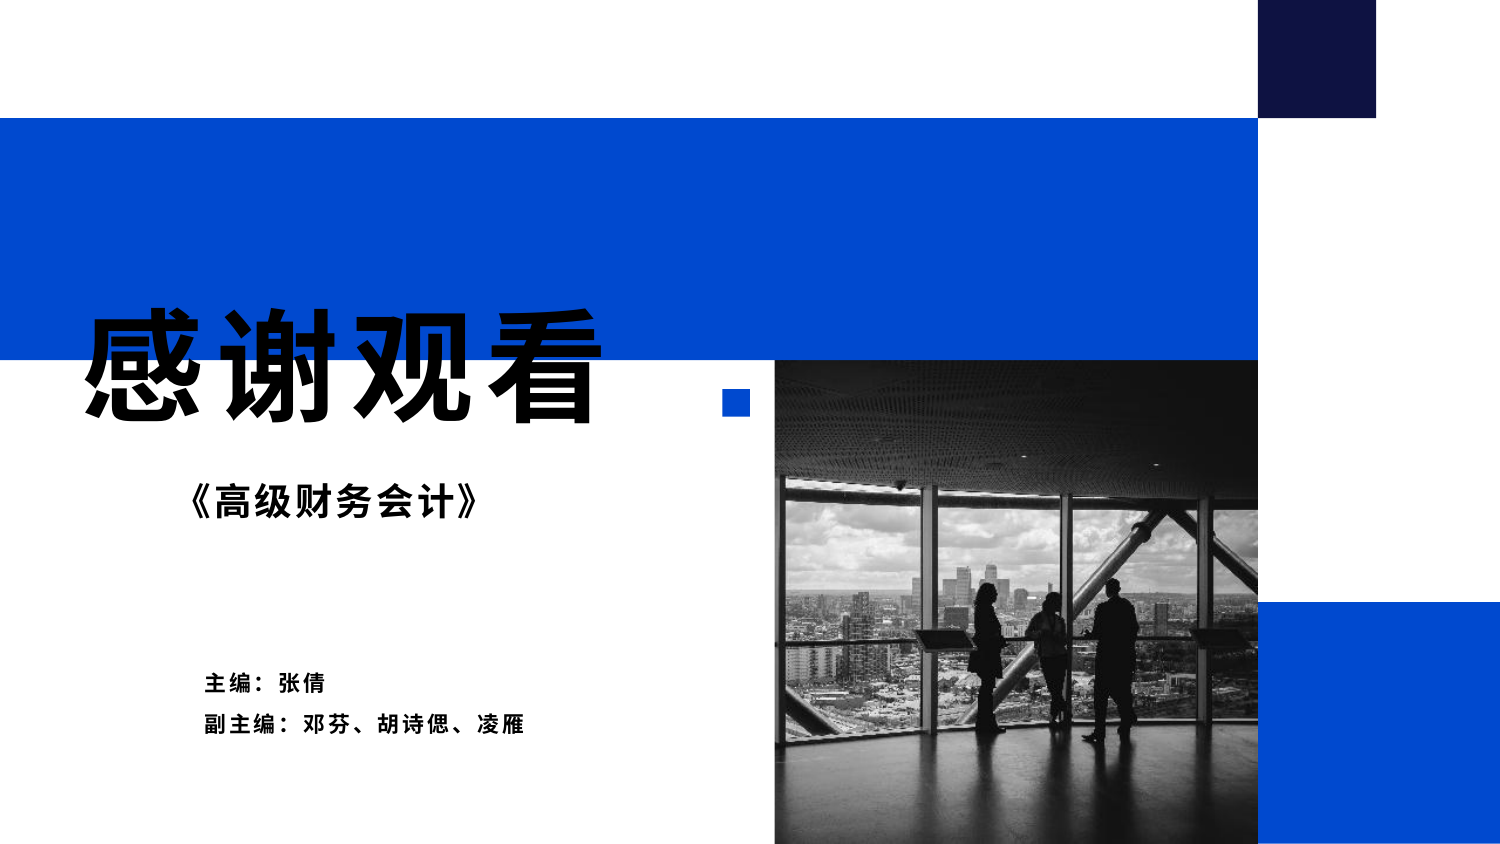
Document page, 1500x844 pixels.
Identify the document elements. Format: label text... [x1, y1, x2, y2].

picture [774, 361, 1258, 844]
title 感谢观看 [66, 282, 726, 446]
list 《高级财务会计》 [66, 461, 603, 538]
list 主编：张倩 副主编：邓芬、胡诗偲、凌雁 [189, 666, 561, 763]
